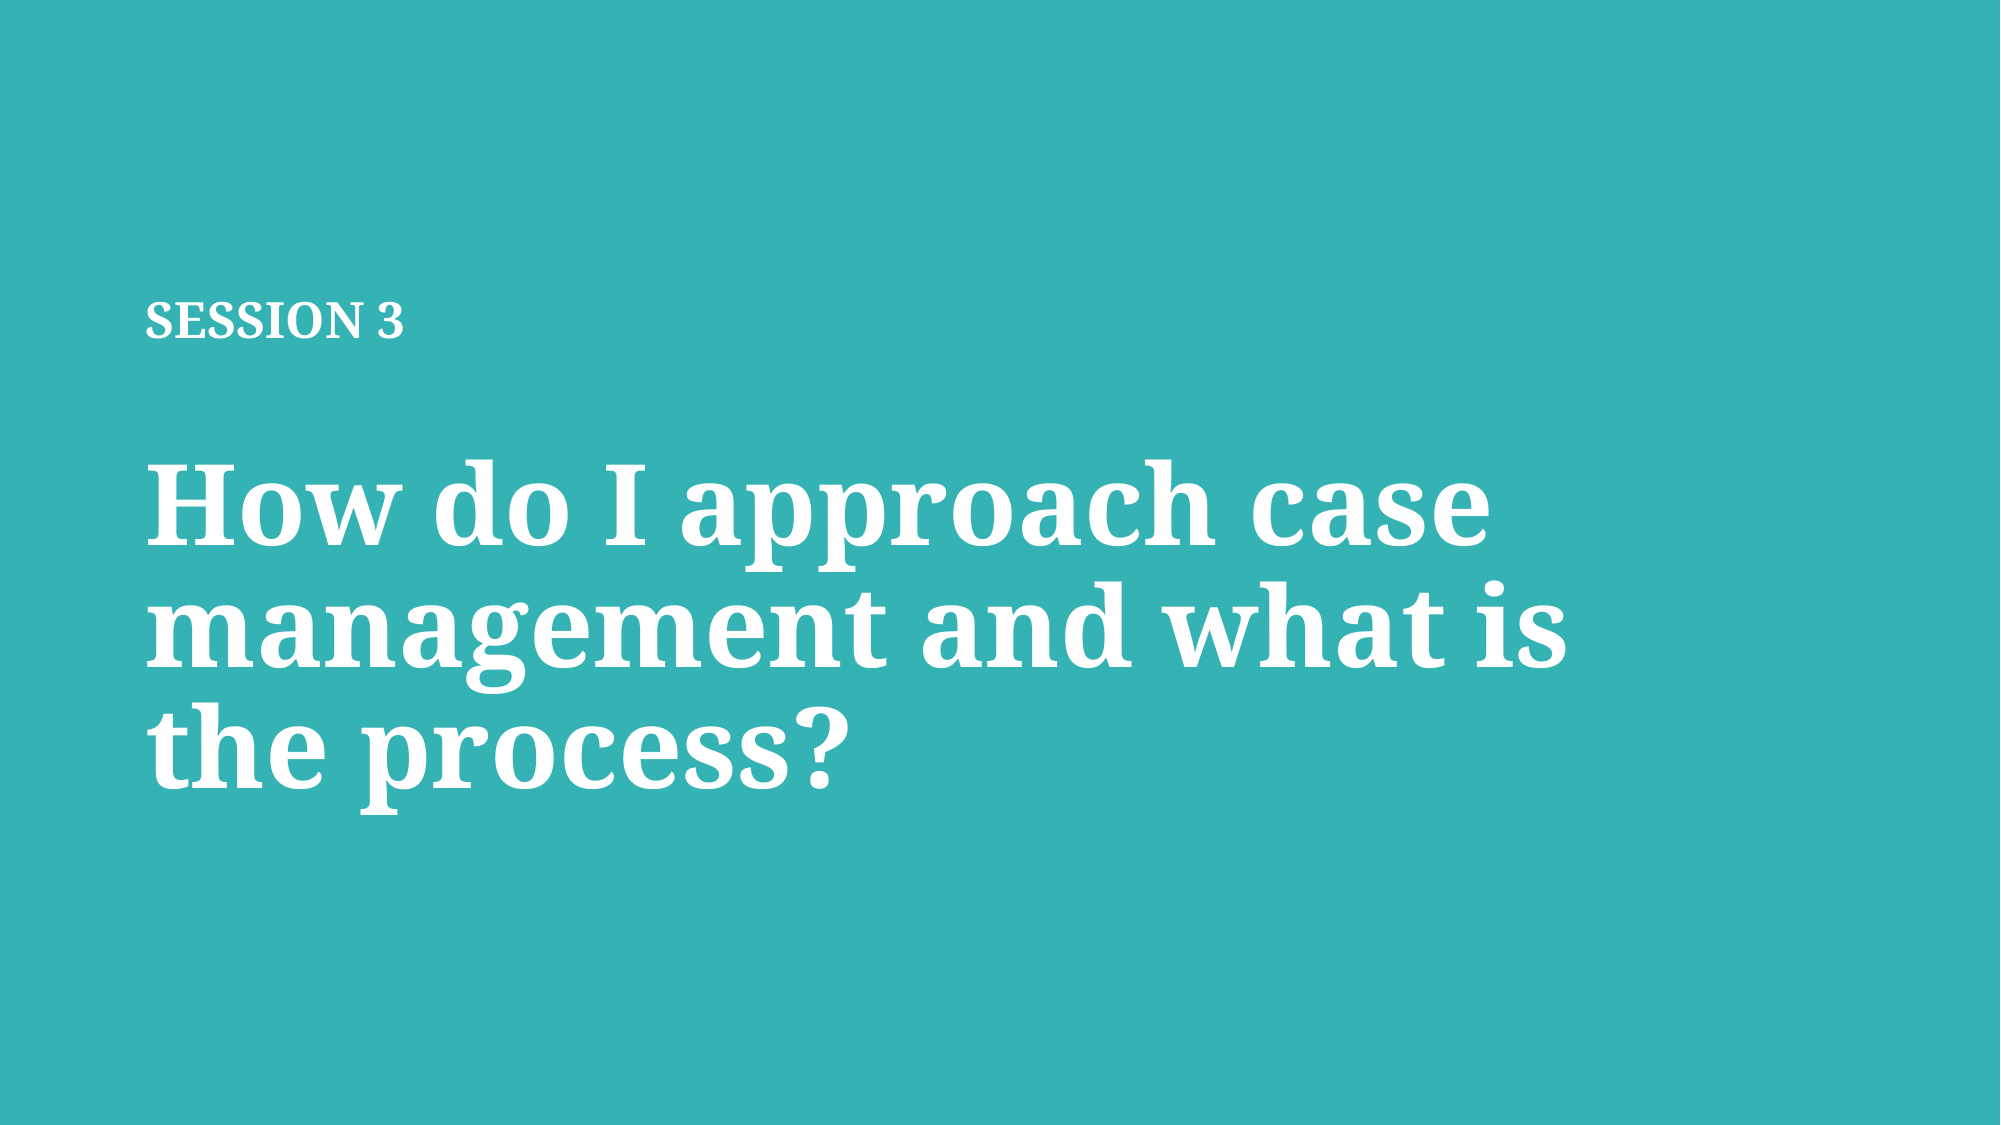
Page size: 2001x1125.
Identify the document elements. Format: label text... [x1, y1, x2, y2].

text_box SESSION 3 How do I approach case management and what is the process? [130, 508, 1792, 601]
